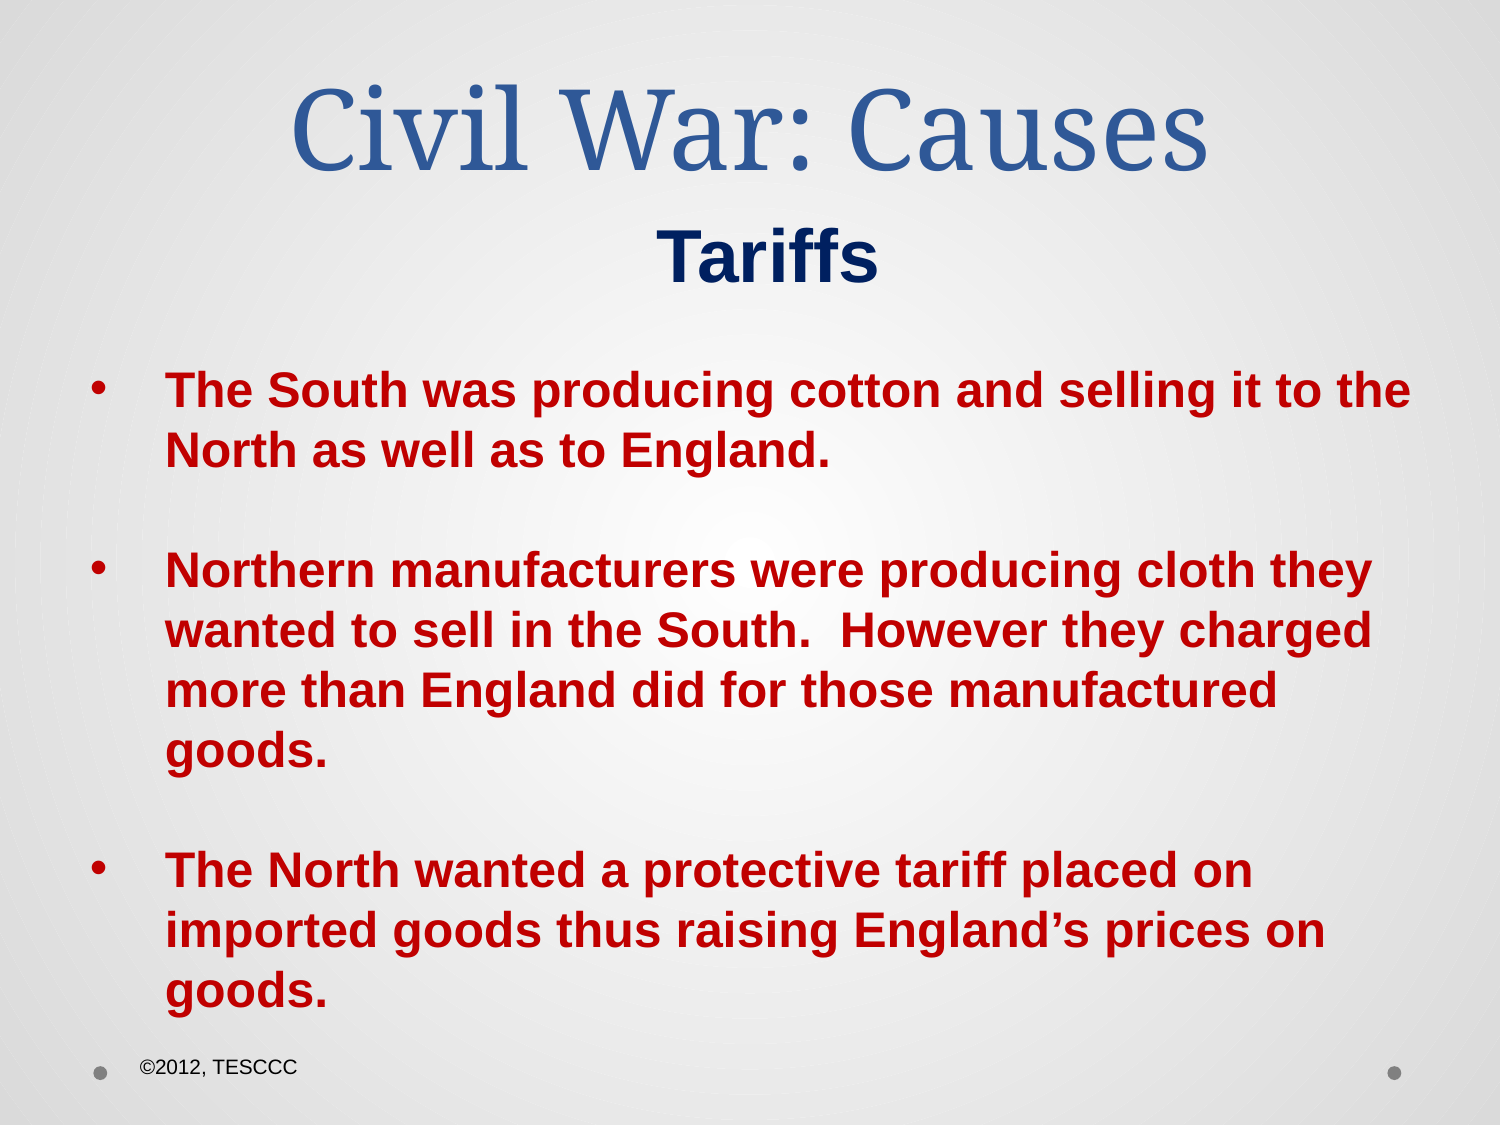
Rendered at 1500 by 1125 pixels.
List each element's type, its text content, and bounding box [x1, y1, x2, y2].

title Civil War: Causes [75, 24, 1425, 199]
text_box ©2012, TESCCC [125, 1046, 463, 1087]
text_box Tariffs The South was producing cotton and selling it to the North as well as to England. Northern manufacturers were producing cloth they wanted to sell in the South. However they charged more than England did for those manufactured goods. The North wanted a protective tariff placed on imported goods thus raising England’s prices on goods. [75, 199, 1463, 1025]
